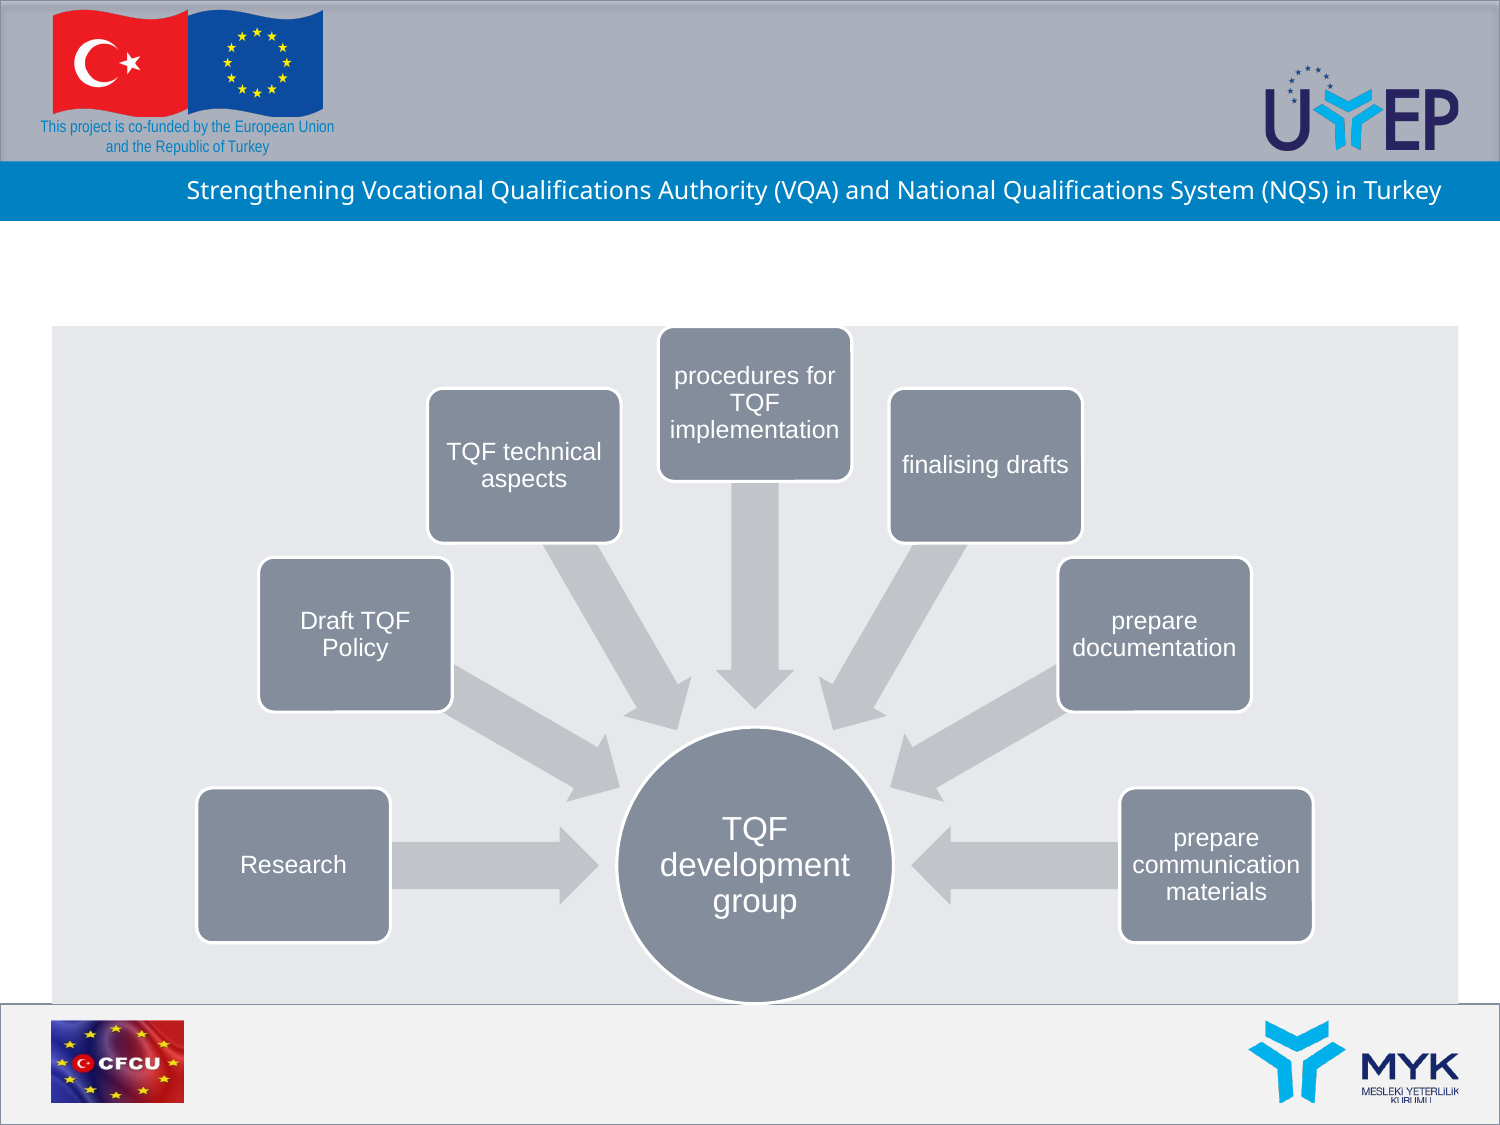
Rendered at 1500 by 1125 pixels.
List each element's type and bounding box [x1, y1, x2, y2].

picture [49, 120, 53, 132]
picture [51, 1020, 184, 1103]
picture [280, 123, 286, 130]
list [51, 325, 1459, 1005]
